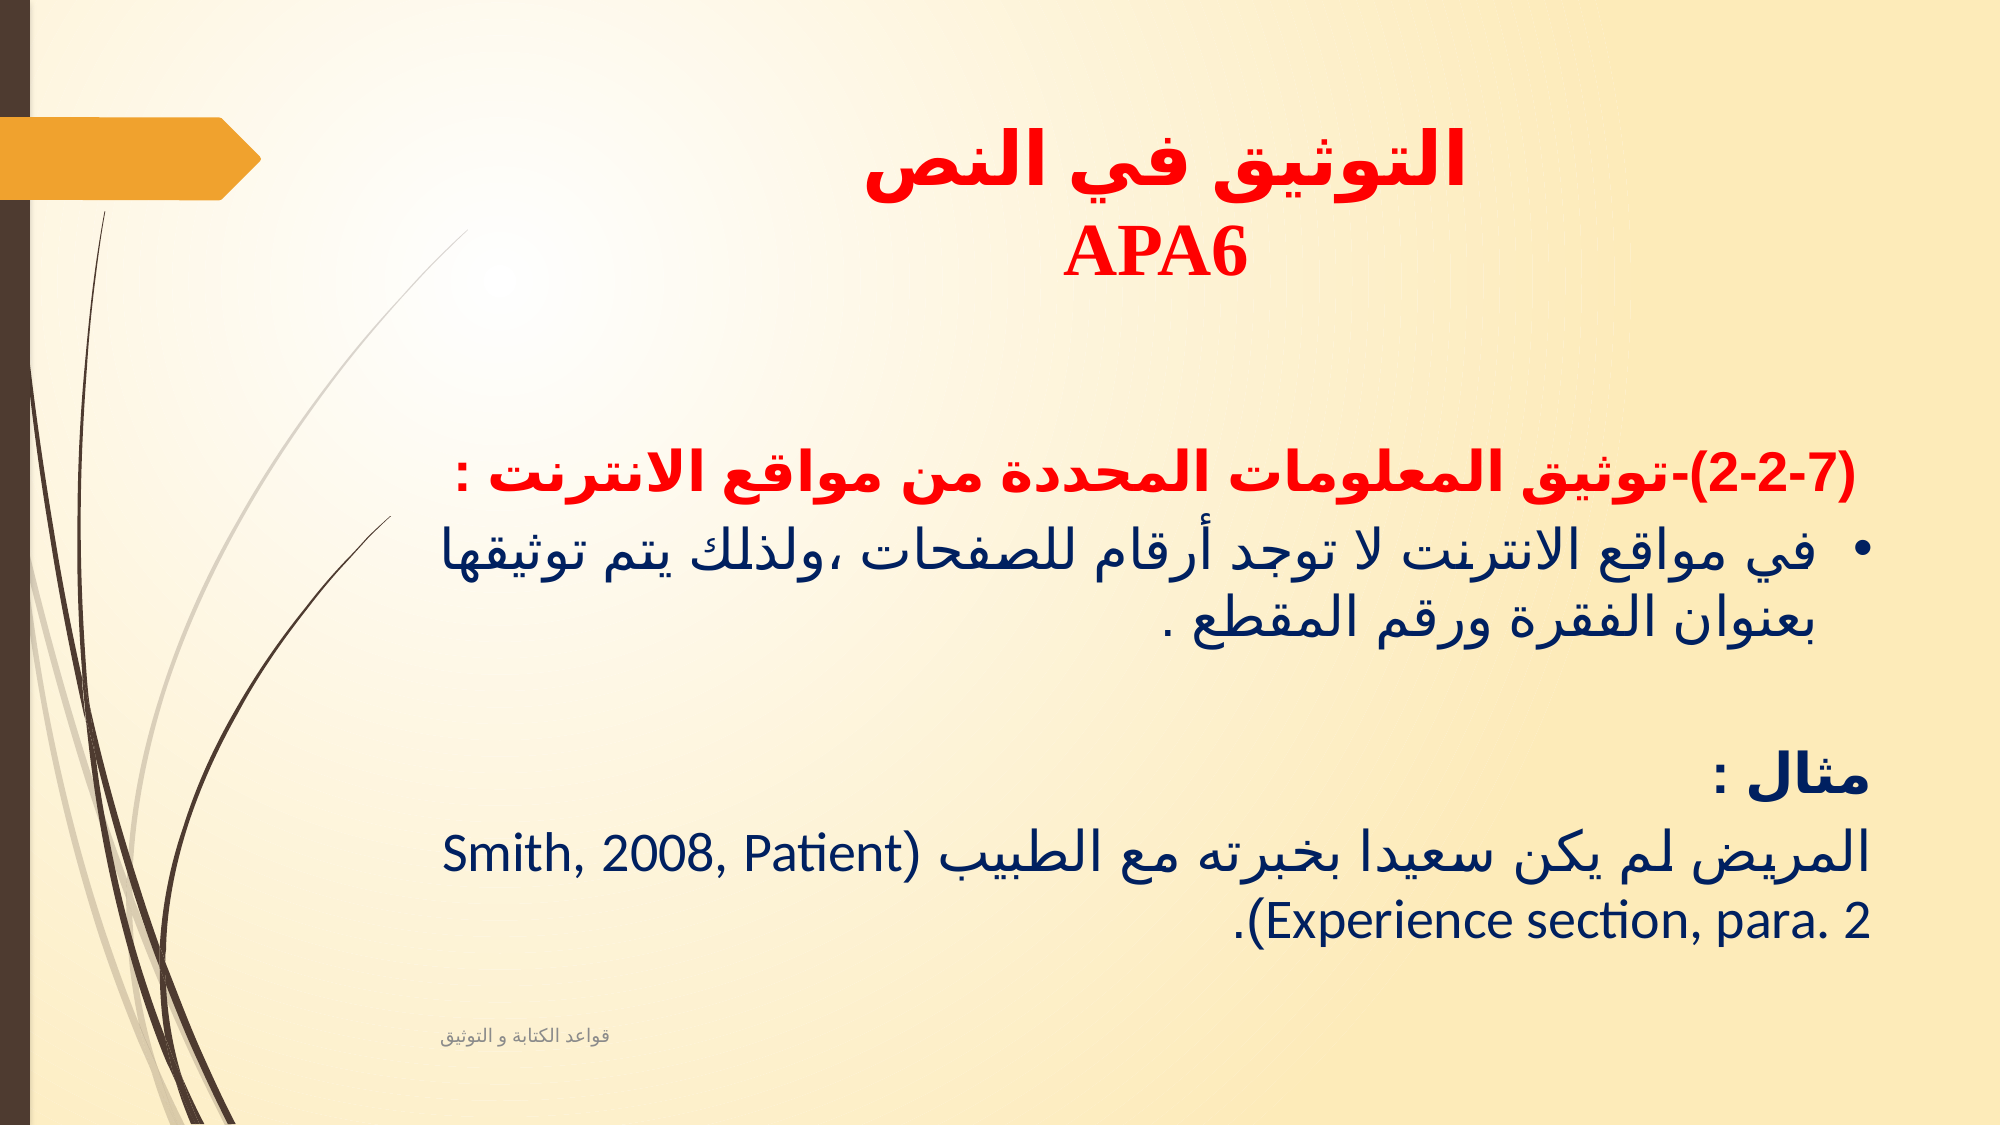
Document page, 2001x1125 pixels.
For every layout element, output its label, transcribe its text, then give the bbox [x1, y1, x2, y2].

list (2-2-7)-توثيق المعلومات المحددة من مواقع الانترنت : في مواقع الانترنت لا توجد أرقام للصفحات ،ولذلك يتم توثيقها بعنوان الفقرة ورقم المقطع . مثال : المريض لم يكن سعيدا بخبرته مع الطبيب (Smith, 2008, Patient Experience section, para. 2). [424, 350, 1888, 970]
footer قواعد الكتابة و التوثيق [424, 1006, 1675, 1067]
title التوثيق في النص APA6 [425, 102, 1888, 313]
